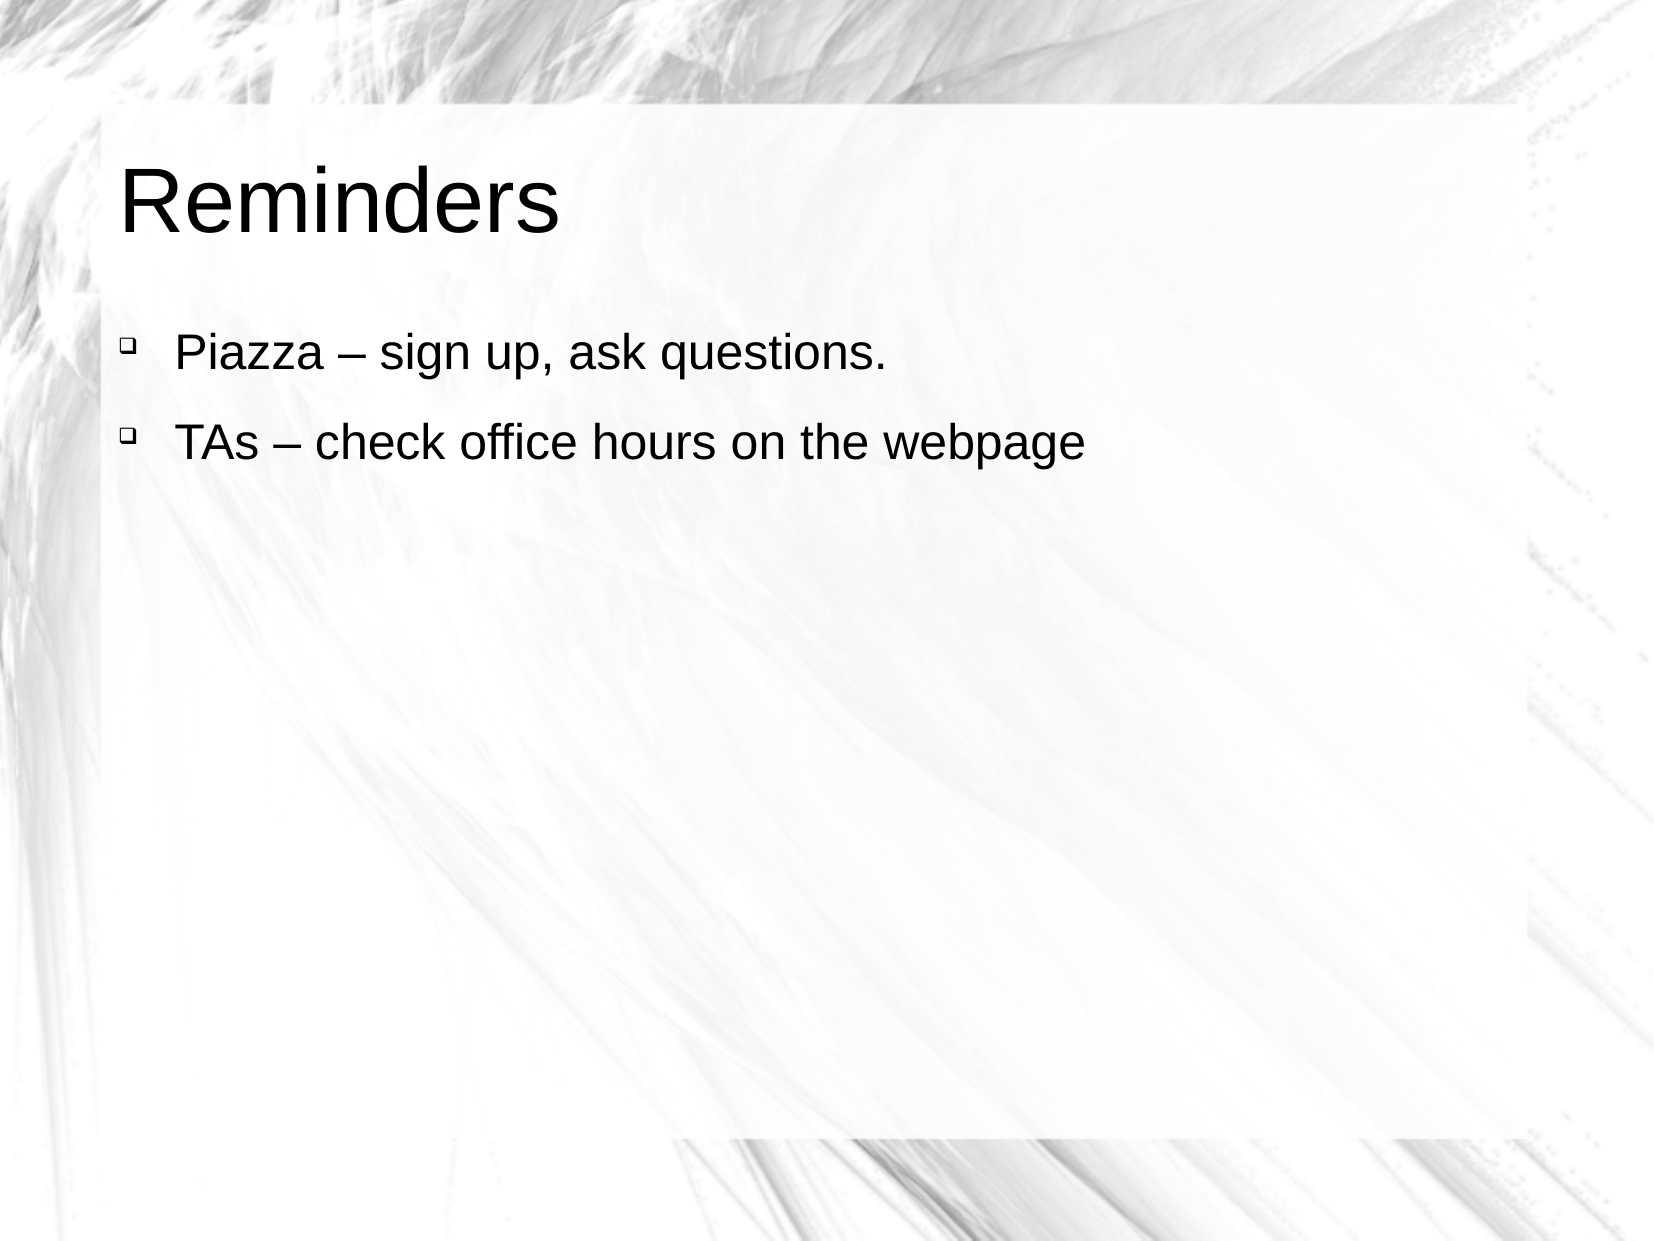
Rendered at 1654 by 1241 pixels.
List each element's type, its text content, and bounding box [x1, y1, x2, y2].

picture [0, 0, 1654, 1241]
list Piazza – sign up, ask questions. TAs – check office hours on the webpage [118, 319, 1571, 1109]
title Reminders [118, 93, 1506, 299]
